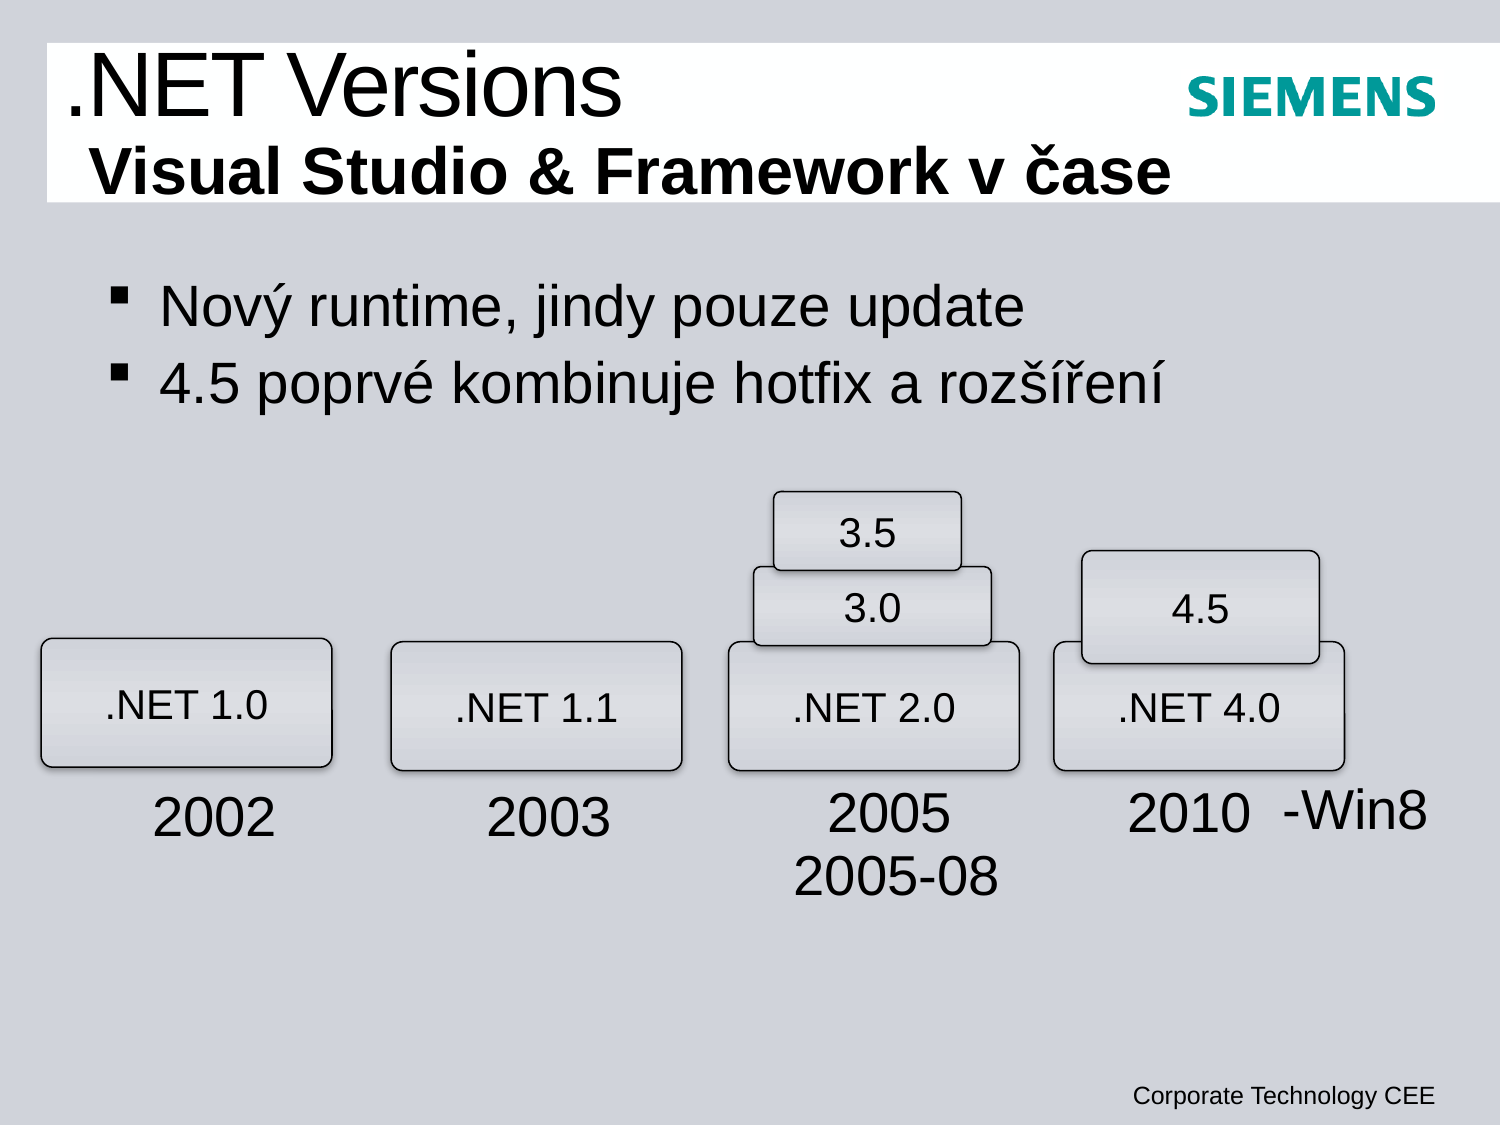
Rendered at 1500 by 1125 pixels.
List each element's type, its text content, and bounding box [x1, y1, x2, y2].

text_box 4.5 [1081, 549, 1321, 665]
text_box 2005 [806, 766, 1020, 829]
text_box 2003 [466, 770, 679, 858]
title .NET Versions [63, 37, 1437, 138]
picture [1437, 69, 1444, 123]
text_box 2005-08 [773, 829, 1024, 918]
text_box 2010 [1106, 766, 1345, 855]
text_box .NET 2.0 [727, 640, 1021, 772]
text_box .NET 1.0 [40, 637, 333, 768]
text_box 2002 [131, 770, 345, 858]
text_box 3.5 [772, 490, 963, 572]
title Visual Studio & Framework v čase [88, 42, 1176, 209]
list Nový runtime, jindy pouze update 4.5 poprvé kombinuje hotfix a rozšíření [88, 260, 1341, 480]
text_box .NET 1.1 [390, 640, 683, 772]
text_box 3.0 [752, 565, 993, 647]
text_box .NET 4.0 [1053, 640, 1346, 772]
text_box -Win8 [1262, 763, 1500, 851]
